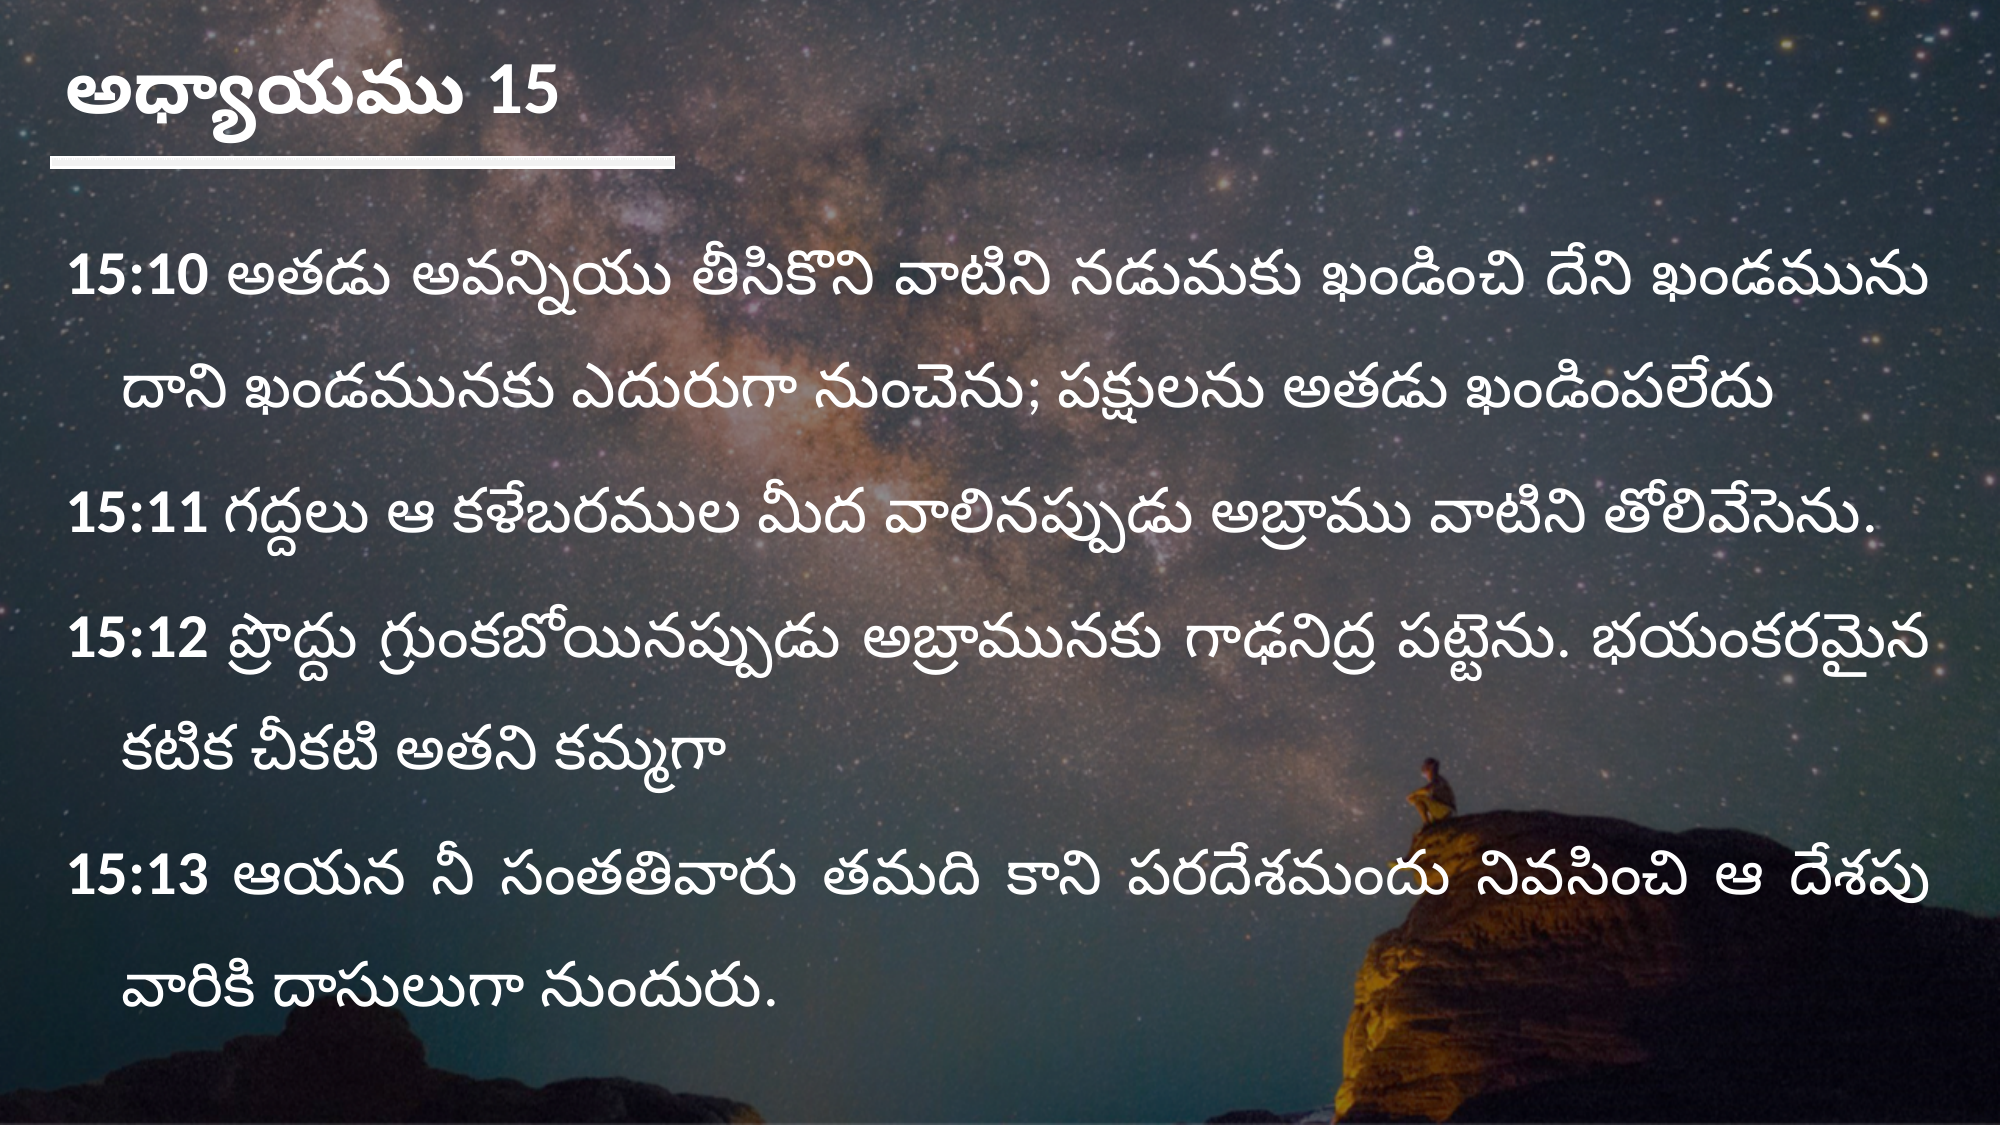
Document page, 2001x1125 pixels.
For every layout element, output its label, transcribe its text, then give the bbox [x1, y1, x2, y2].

picture [0, 0, 2000, 1125]
list 15:10 అతడు అవన్నియు తీసికొని వాటిని నడుమకు ఖండించి దేని ఖండమును దాని ఖండమునకు ఎదురుగా నుంచెను; పక్షులను అతడు ఖండింపలేదు 15:11 గద్దలు ఆ కళేబరముల మీద వాలినప్పుడు అబ్రాము వాటిని తోలివేసెను. 15:12 ప్రొద్దు గ్రుంకబోయినప్పుడు అబ్రామునకు గాఢనిద్ర పట్టెను. భయంకరమైన కటిక చీకటి అతని కమ్మగా 15:13 ఆయన నీ సంతతివారు తమది కాని పరదేశమందు నివసించి ఆ దేశపు వారికి దాసులుగా నుందురు. [50, 187, 1946, 1063]
title అధ్యాయము 15 [50, 0, 1925, 167]
